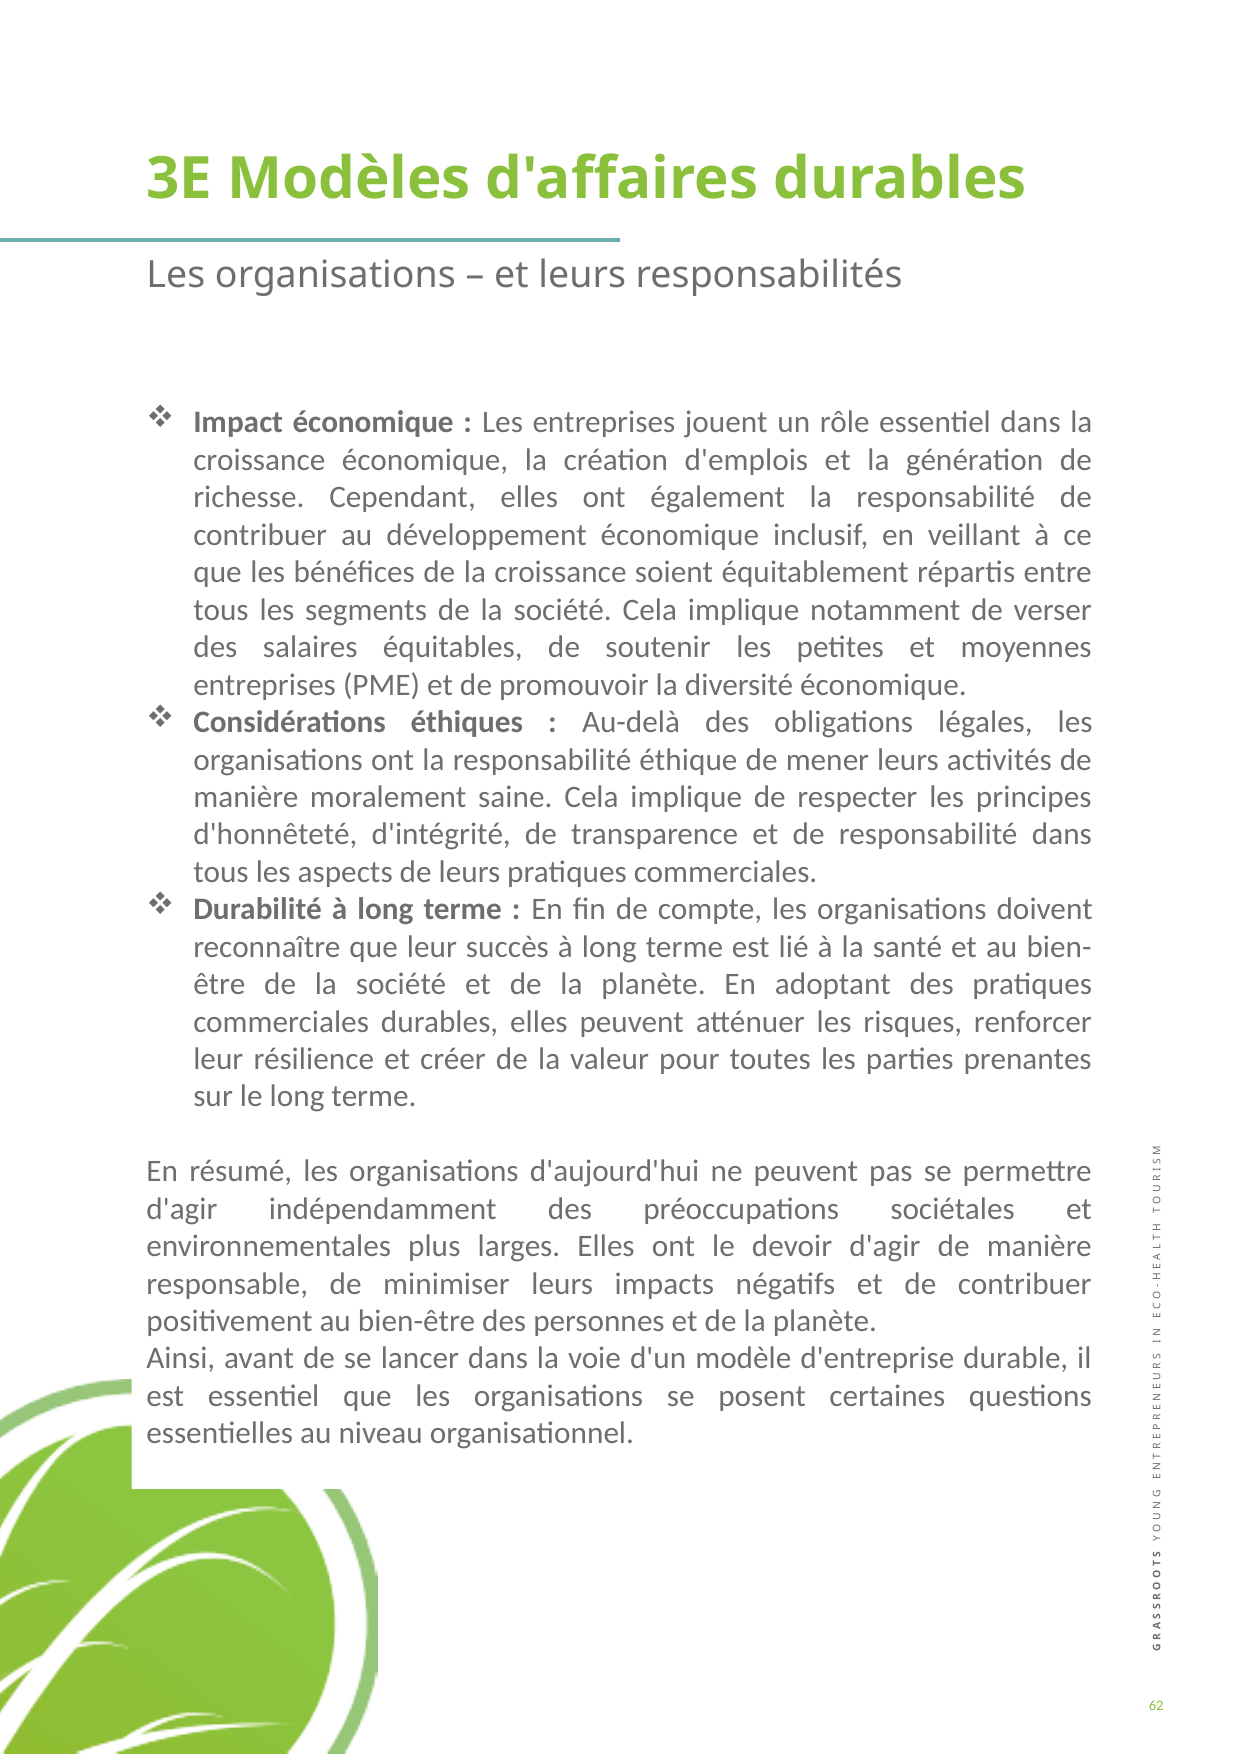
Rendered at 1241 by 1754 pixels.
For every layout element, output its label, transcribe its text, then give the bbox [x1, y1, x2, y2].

slide_number 62 [1125, 1666, 1187, 1743]
list 3E Modèles d'affaires durables [131, 132, 1109, 242]
list Les organisations – et leurs responsabilités [131, 242, 1109, 371]
list Impact économique : Les entreprises jouent un rôle essentiel dans la croissance économique, la création d'emplois et la génération de richesse. Cependant, elles ont également la responsabilité de contribuer au développement économique inclusif, en veillant à ce que les bénéfices de la croissance soient équitablement répartis entre tous les segments de la société. Cela implique notamment de verser des salaires équitables, de soutenir les petites et moyennes entreprises (PME) et de promouvoir la diversité économique. Considérations éthiques : Au-delà des obligations légales, les organisations ont la responsabilité éthique de mener leurs activités de manière moralement saine. Cela implique de respecter les principes d'honnêteté, d'intégrité, de transparence et de responsabilité dans tous les aspects de leurs pratiques commerciales. Durabilité à long terme : En fin de compte, les organisations doivent reconnaître que leur succès à long terme est lié à la santé et au bien-être de la société et de la planète. En adoptant des pratiques commerciales durables, elles peuvent atténuer les risques, renforcer leur résilience et créer de la valeur pour toutes les parties prenantes sur le long terme. En résumé, les organisations d'aujourd'hui ne peuvent pas se permettre d'agir indépendamment des préoccupations sociétales et environnementales plus larges. Elles ont le devoir d'agir de manière responsable, de minimiser leurs impacts négatifs et de contribuer positivement au bien-être des personnes et de la planète. Ainsi, avant de se lancer dans la voie d'un modèle d'entreprise durable, il est essentiel que les organisations se posent certaines questions essentielles au niveau organisationnel. [131, 394, 1109, 1489]
text_box [320, 615, 351, 664]
